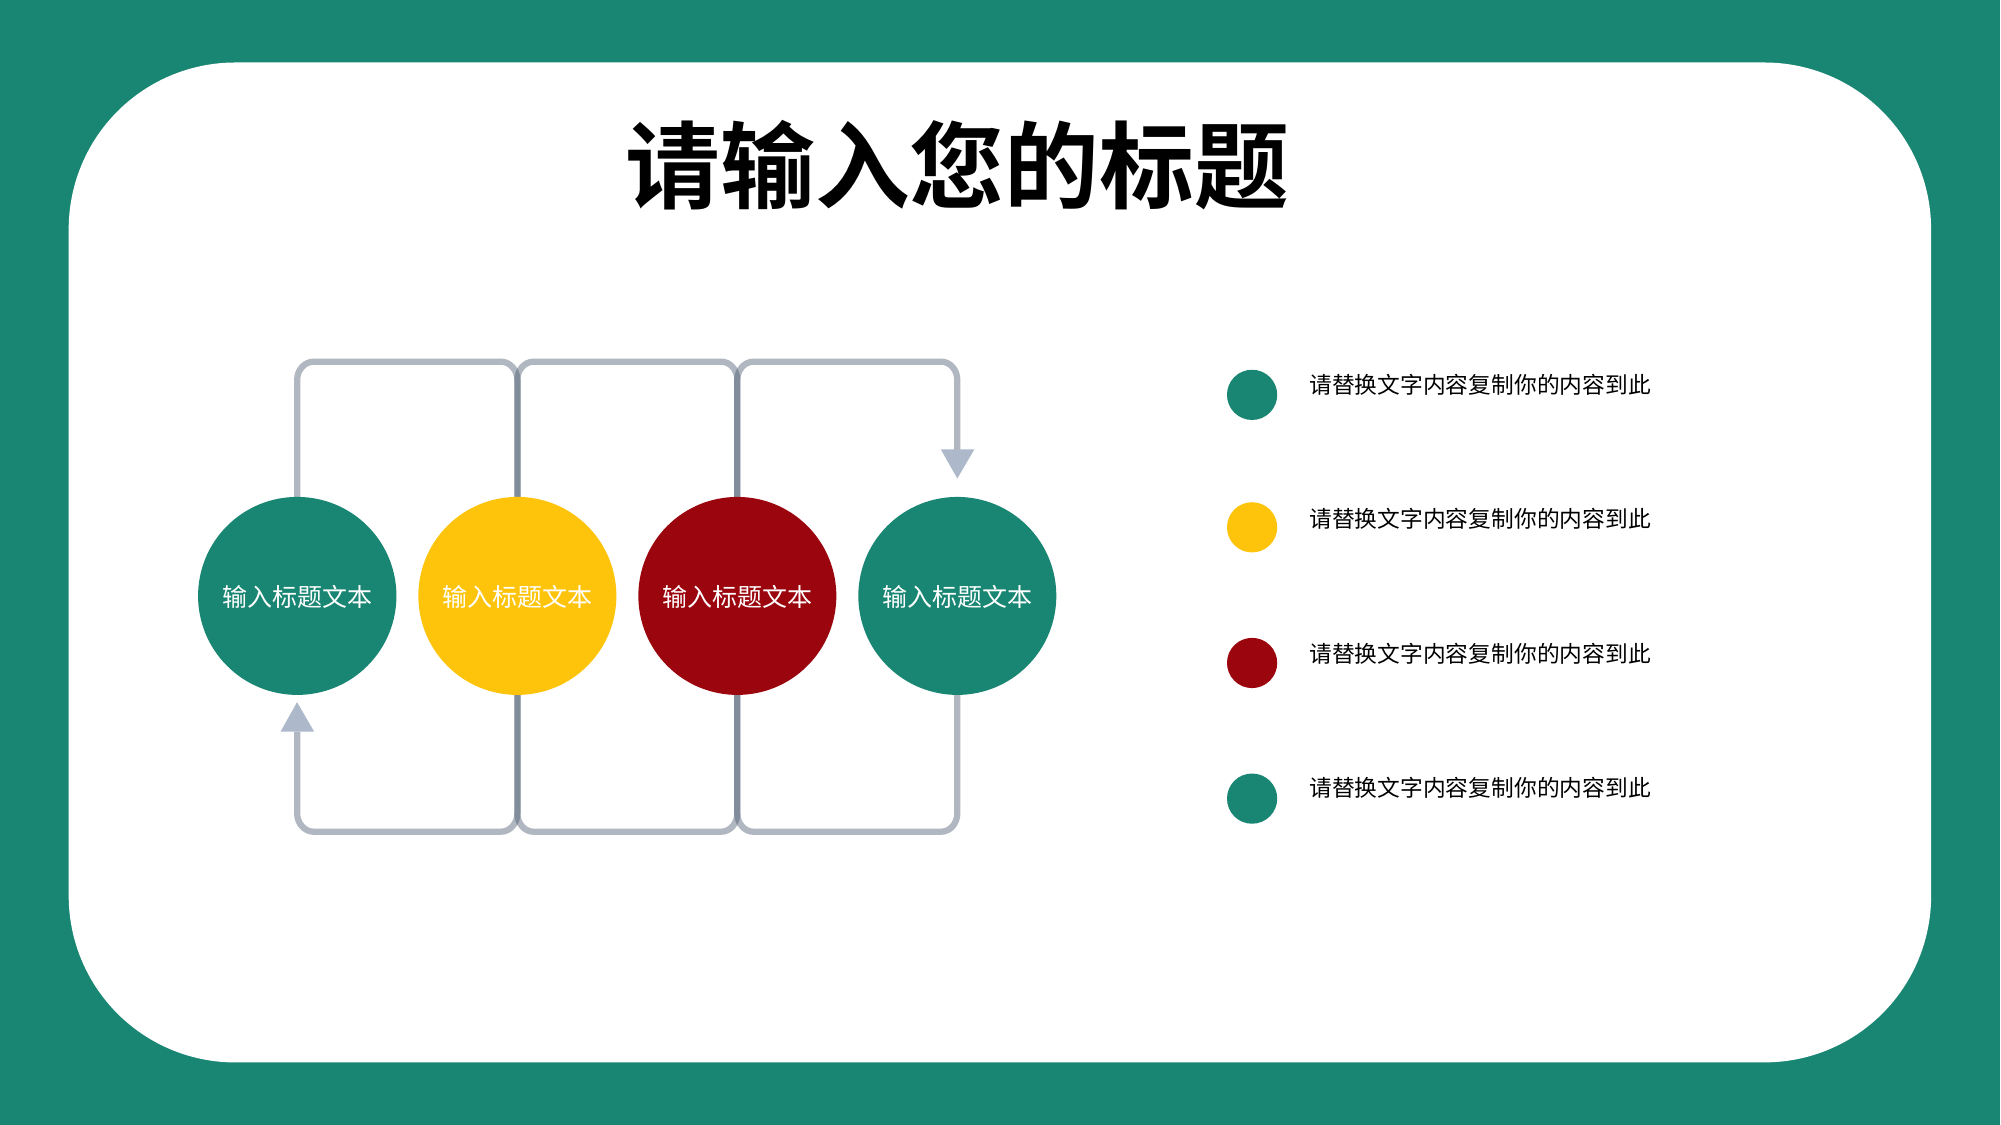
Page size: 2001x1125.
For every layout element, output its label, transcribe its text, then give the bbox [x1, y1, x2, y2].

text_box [198, 361, 1057, 832]
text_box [1226, 360, 1800, 433]
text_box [1226, 629, 1800, 702]
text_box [1226, 763, 1800, 837]
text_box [1226, 494, 1800, 568]
text_box 请输入您的标题 [625, 106, 1309, 221]
